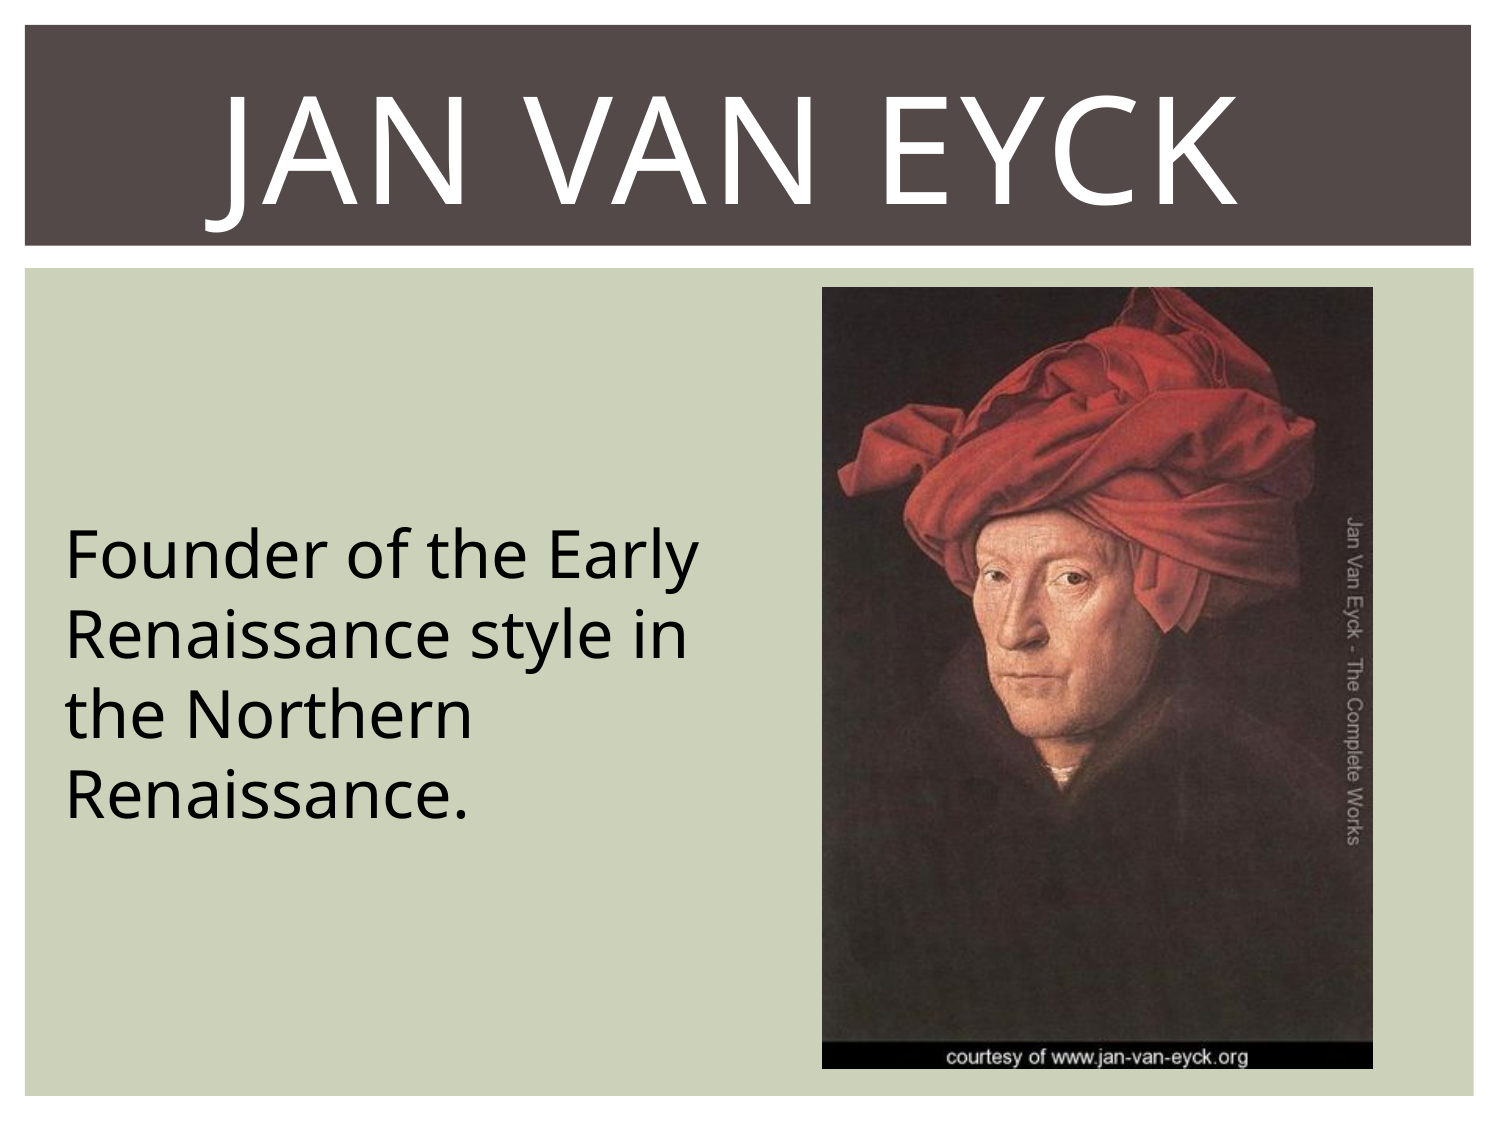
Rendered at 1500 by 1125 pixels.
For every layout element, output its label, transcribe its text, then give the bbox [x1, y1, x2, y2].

text_box Founder of the Early Renaissance style in the Northern Renaissance. [50, 504, 817, 840]
picture [822, 287, 1374, 1069]
title Jan Van Eyck [62, 58, 1438, 232]
